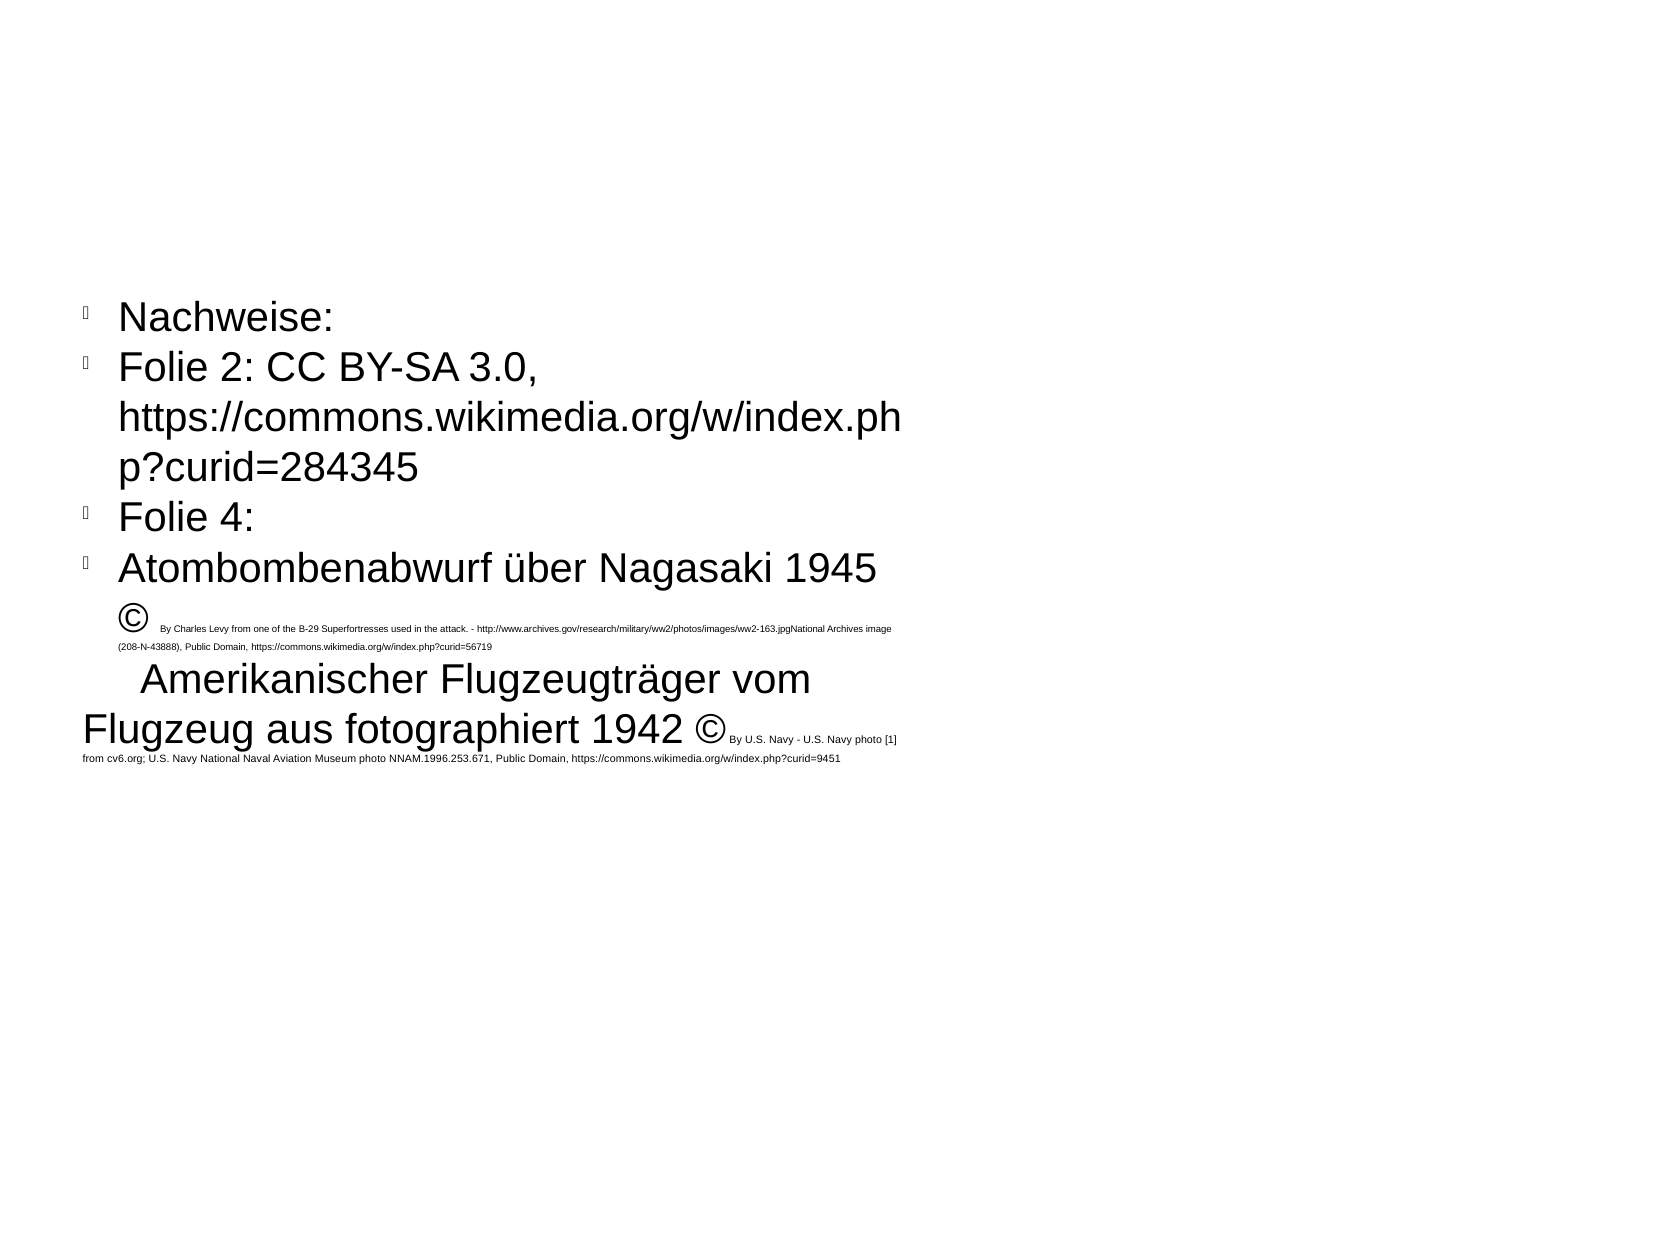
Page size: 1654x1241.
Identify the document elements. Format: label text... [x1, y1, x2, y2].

text_box Nachweise: Folie 2: CC BY-SA 3.0, https://commons.wikimedia.org/w/index.php?curid=284345 Folie 4: Atombombenabwurf über Nagasaki 1945 © By Charles Levy from one of the B-29 Superfortresses used in the attack. - http://www.archives.gov/research/military/ww2/photos/images/ww2-163.jpgNational Archives image (208-N-43888), Public Domain, https://commons.wikimedia.org/w/index.php?curid=56719 Amerikanischer Flugzeugträger vom Flugzeug aus fotographiert 1942 © By U.S. Navy - U.S. Navy photo [1] from cv6.org; U.S. Navy National Naval Aviation Museum photo NNAM.1996.253.671, Public Domain, https://commons.wikimedia.org/w/index.php?curid=9451 [82, 290, 910, 1010]
